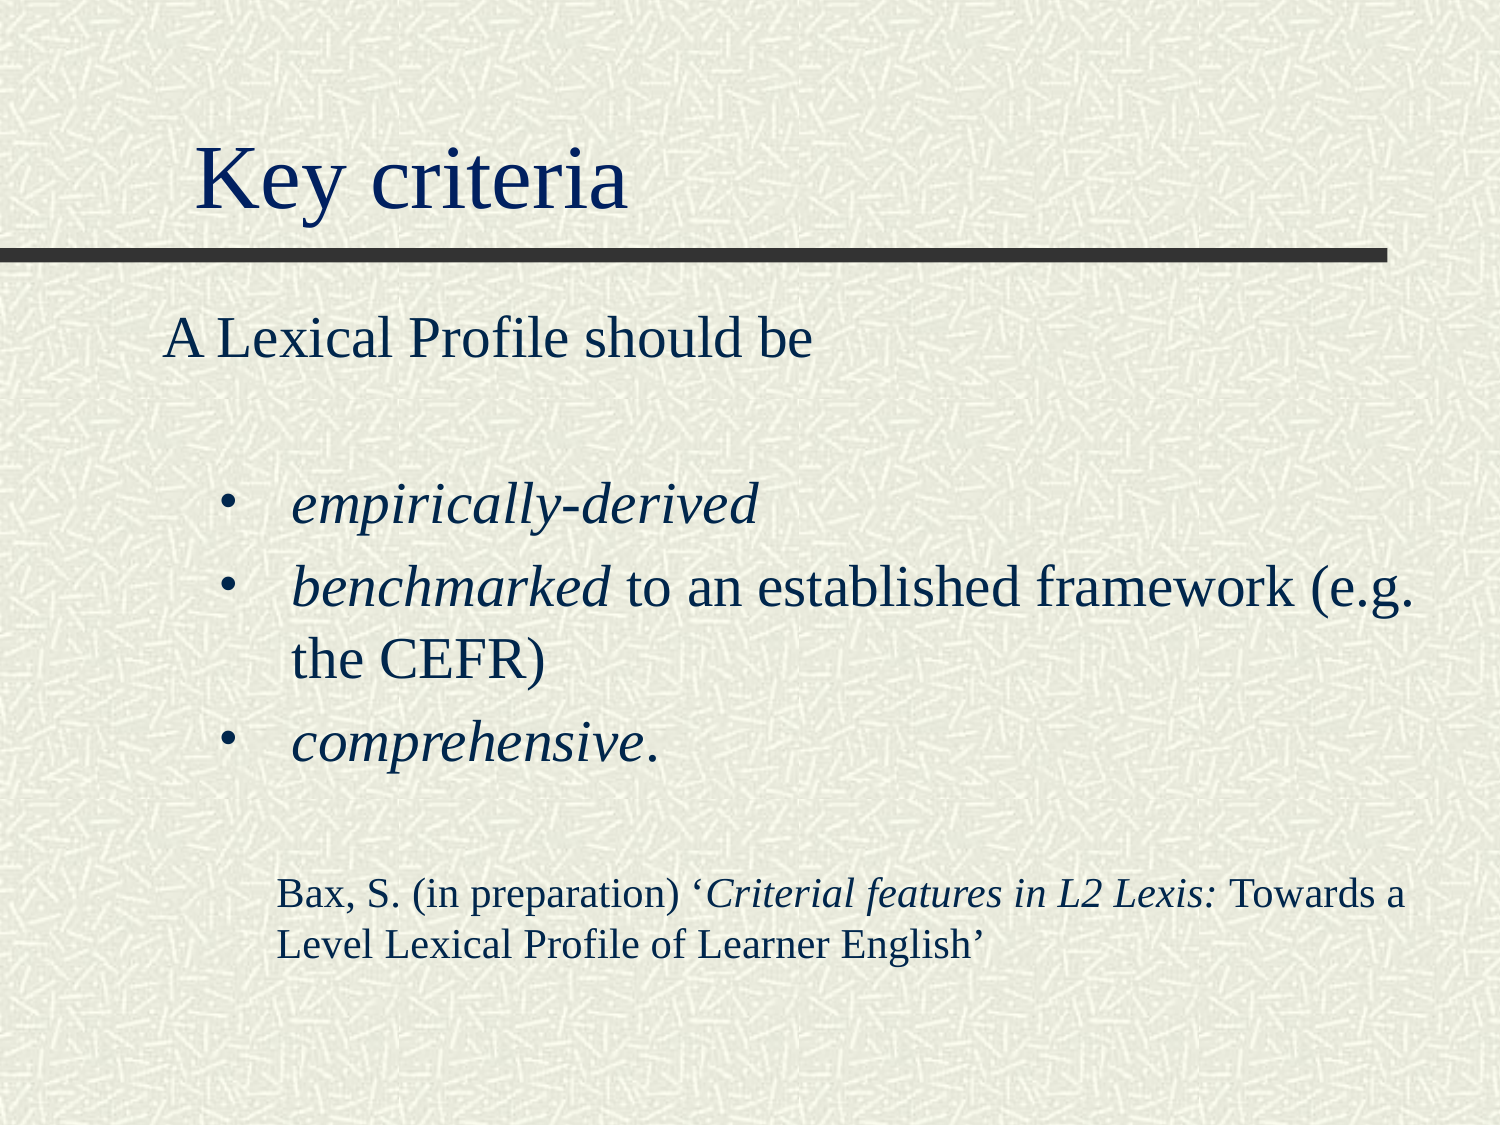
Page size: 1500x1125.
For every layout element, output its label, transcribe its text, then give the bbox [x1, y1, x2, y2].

list A Lexical Profile should be empirically-derived benchmarked to an established framework (e.g. the CEFR) comprehensive. Bax, S. (in preparation) ‘Criterial features in L2 Lexis: Towards a Level Lexical Profile of Learner English’ [147, 290, 1455, 979]
title Key criteria [179, 46, 1455, 235]
picture [0, 0, 1500, 1125]
